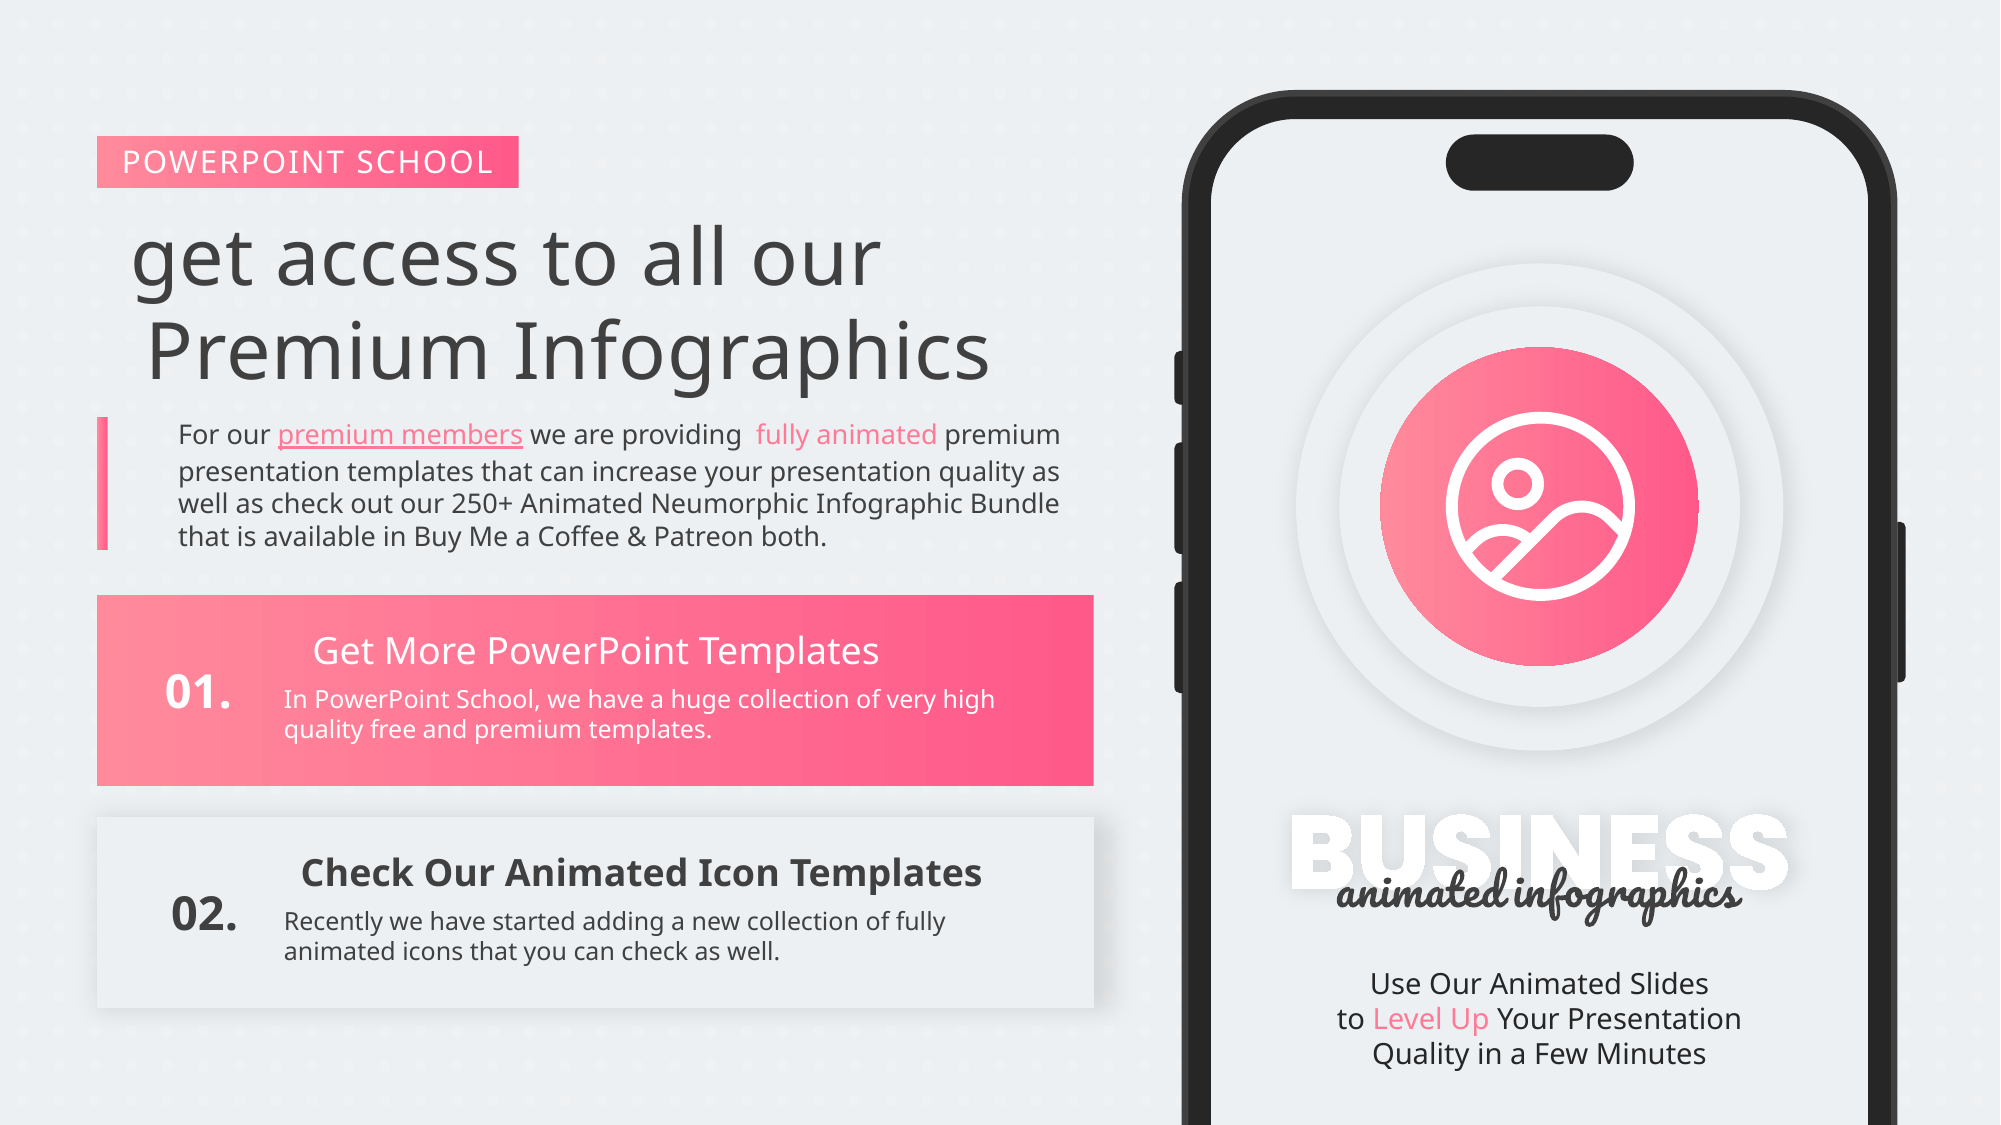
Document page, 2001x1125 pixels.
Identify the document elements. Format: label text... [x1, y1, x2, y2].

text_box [96, 409, 1126, 557]
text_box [269, 619, 1074, 752]
text_box [96, 816, 1095, 1009]
text_box 01. [150, 654, 248, 726]
text_box 02. [156, 876, 254, 948]
text_box Premium Infographics [130, 292, 1008, 403]
text_box get access to all our [115, 198, 899, 309]
text_box [96, 594, 1095, 787]
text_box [1174, 90, 1906, 1125]
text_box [96, 135, 519, 189]
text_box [269, 841, 1074, 974]
